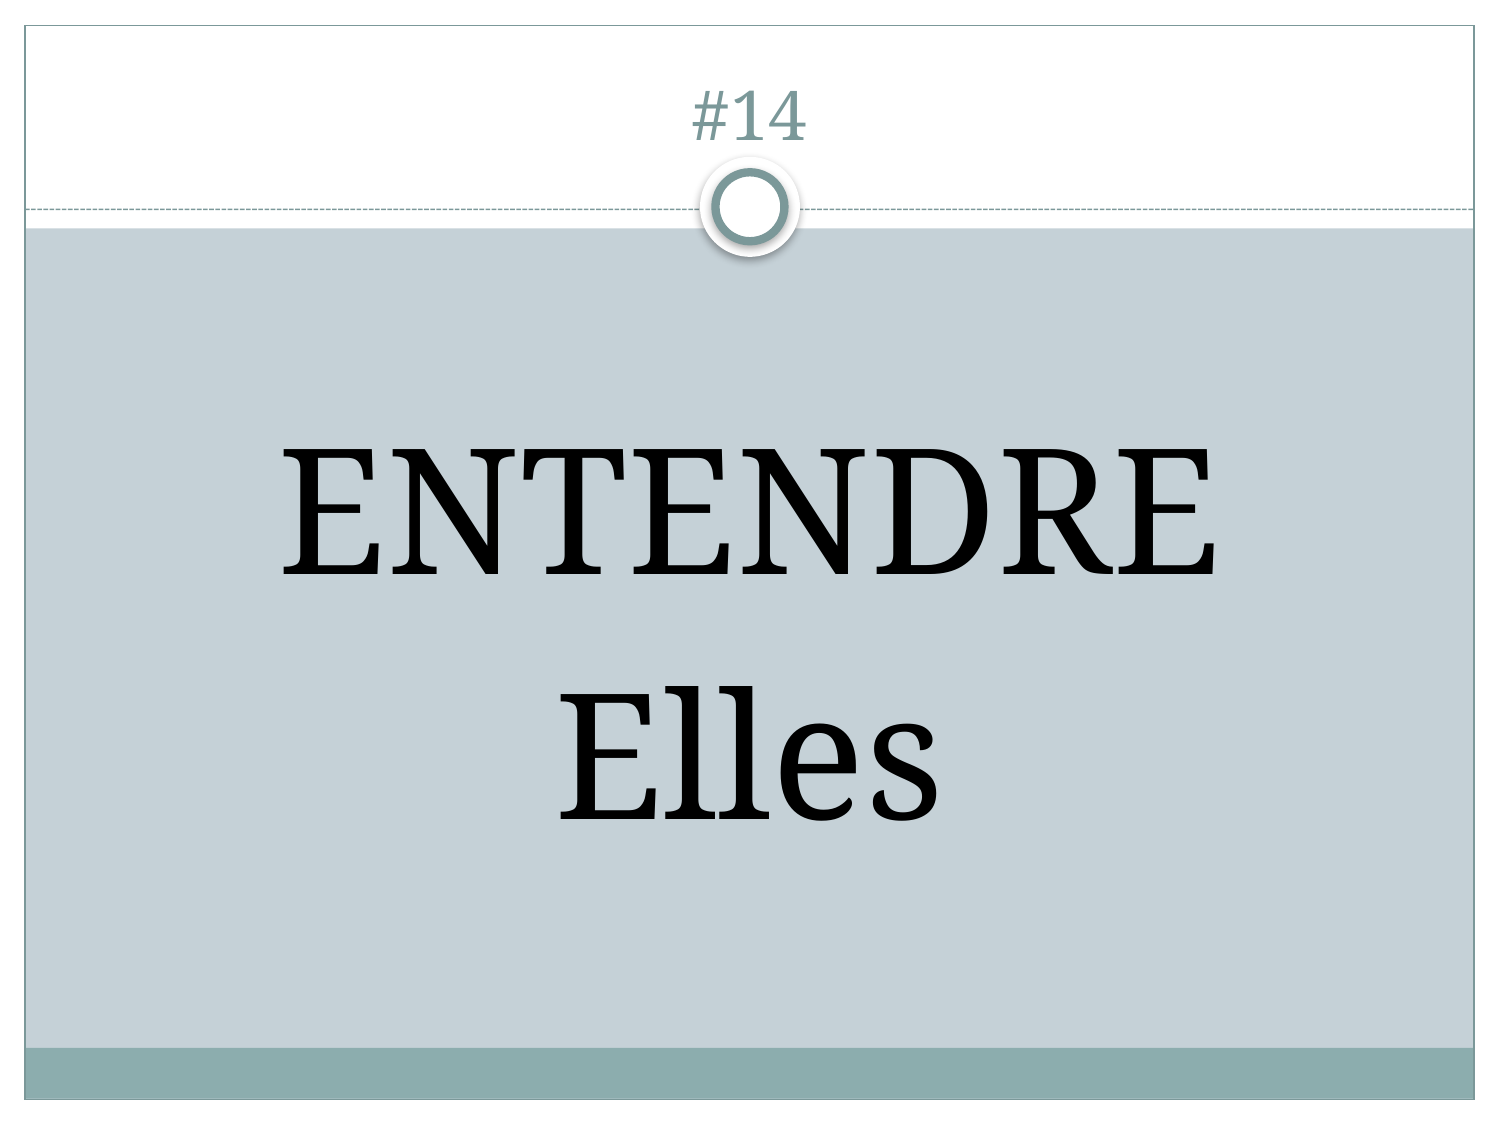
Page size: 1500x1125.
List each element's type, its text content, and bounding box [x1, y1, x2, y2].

title #14 [49, 37, 1450, 162]
list ENTENDRE Elles [49, 249, 1450, 1005]
